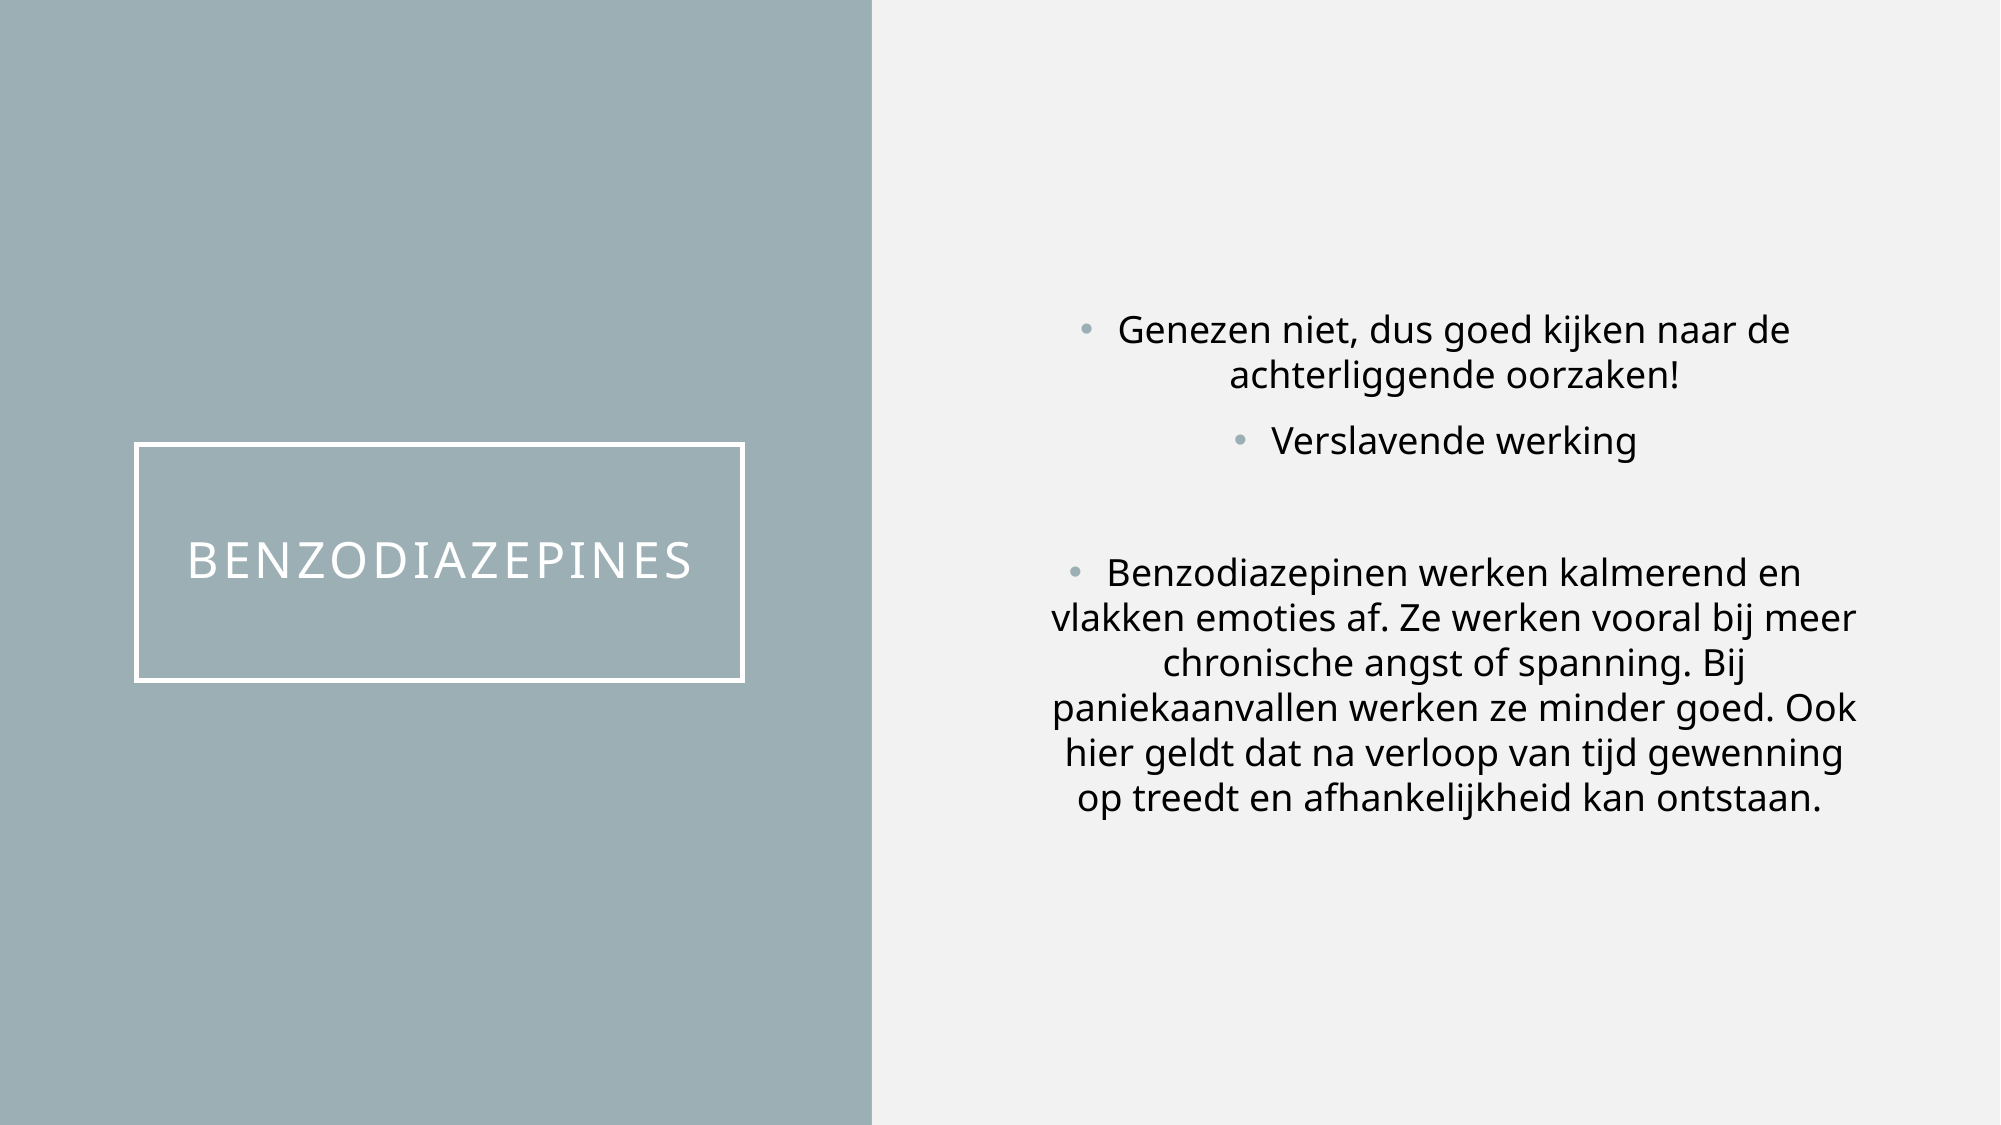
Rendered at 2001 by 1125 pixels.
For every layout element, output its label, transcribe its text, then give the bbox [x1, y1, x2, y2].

title Benzodiazepines [134, 442, 745, 683]
text_box [871, 0, 2000, 1125]
list Genezen niet, dus goed kijken naar de achterliggende oorzaken! Verslavende werking Benzodiazepinen werken kalmerend en vlakken emoties af. Ze werken vooral bij meer chronische angst of spanning. Bij paniekaanvallen werken ze minder goed. Ook hier geldt dat na verloop van tijd gewenning op treedt en afhankelijkheid kan ontstaan. [992, 131, 1880, 994]
